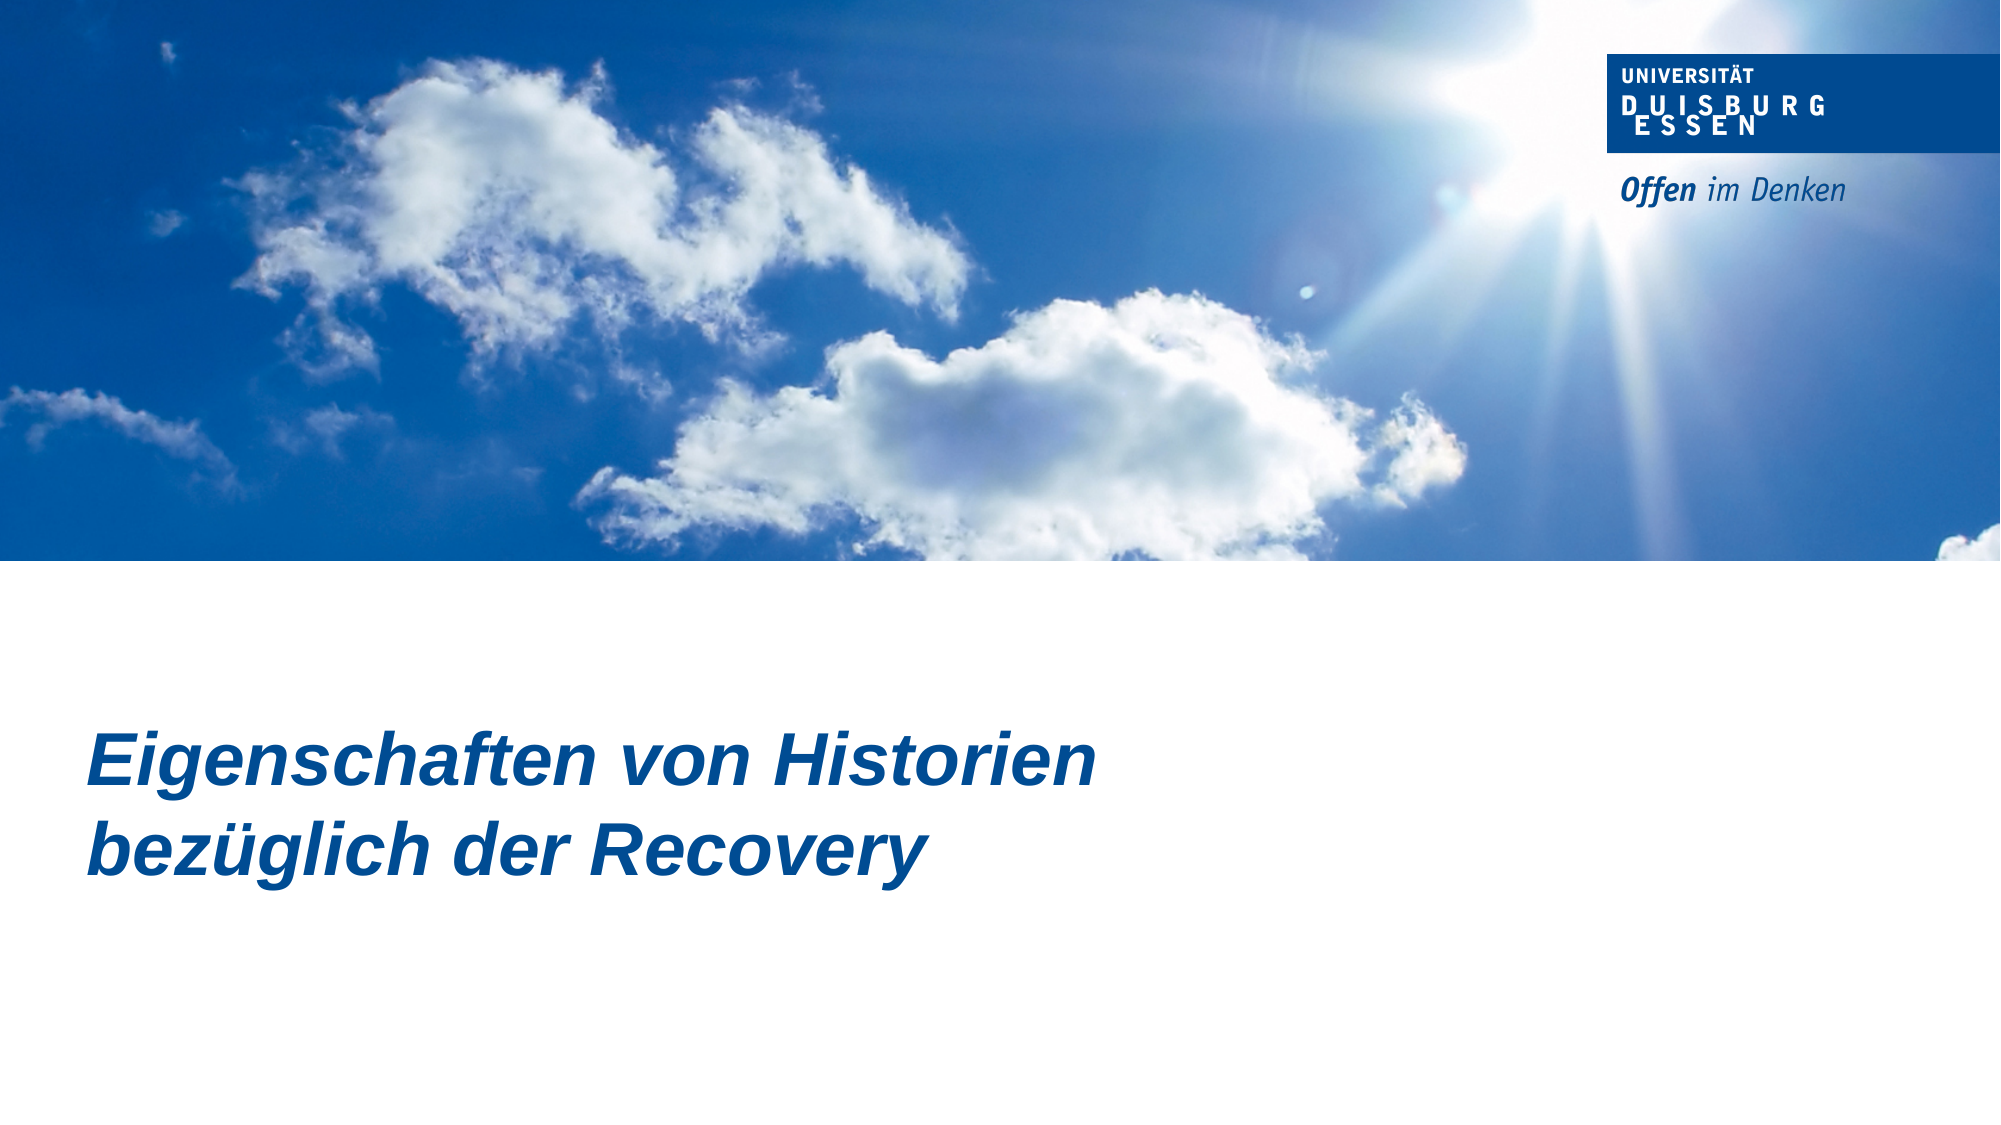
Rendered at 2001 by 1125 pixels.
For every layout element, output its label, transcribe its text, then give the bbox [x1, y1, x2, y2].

list Eigenschaften von Historien bezüglich der Recovery [86, 710, 1276, 789]
picture [0, 0, 2000, 561]
